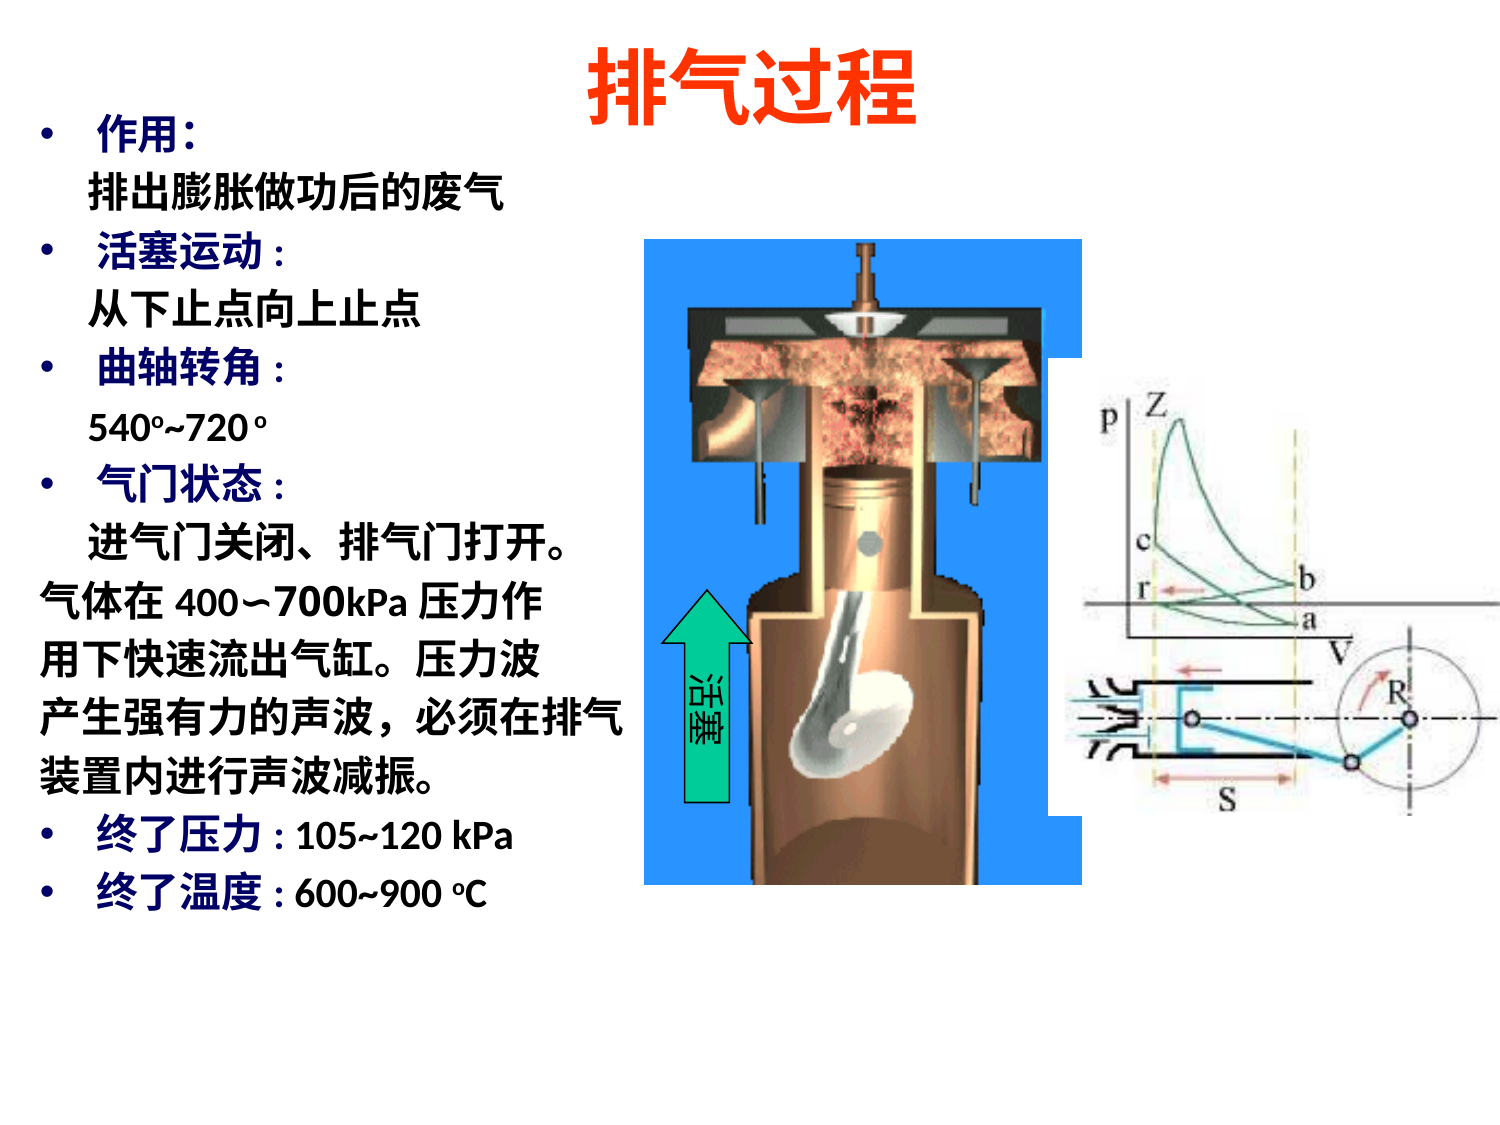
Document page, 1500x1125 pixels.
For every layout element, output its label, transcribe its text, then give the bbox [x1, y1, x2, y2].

picture [644, 239, 1500, 886]
list 作用： 排出膨胀做功后的废气 活塞运动: 从下止点向上止点 曲轴转角: 540o~720 o 气门状态: 进气门关闭、排气门打开。 气体在400∽700kPa压力作 用下快速流出气缸。压力波 产生强有力的声波，必须在排气 装置内进行声波减振。 终了压力: 105~120 kPa 终了温度: 600~900 oC [24, 100, 711, 951]
title 排气过程 [114, 27, 1390, 150]
